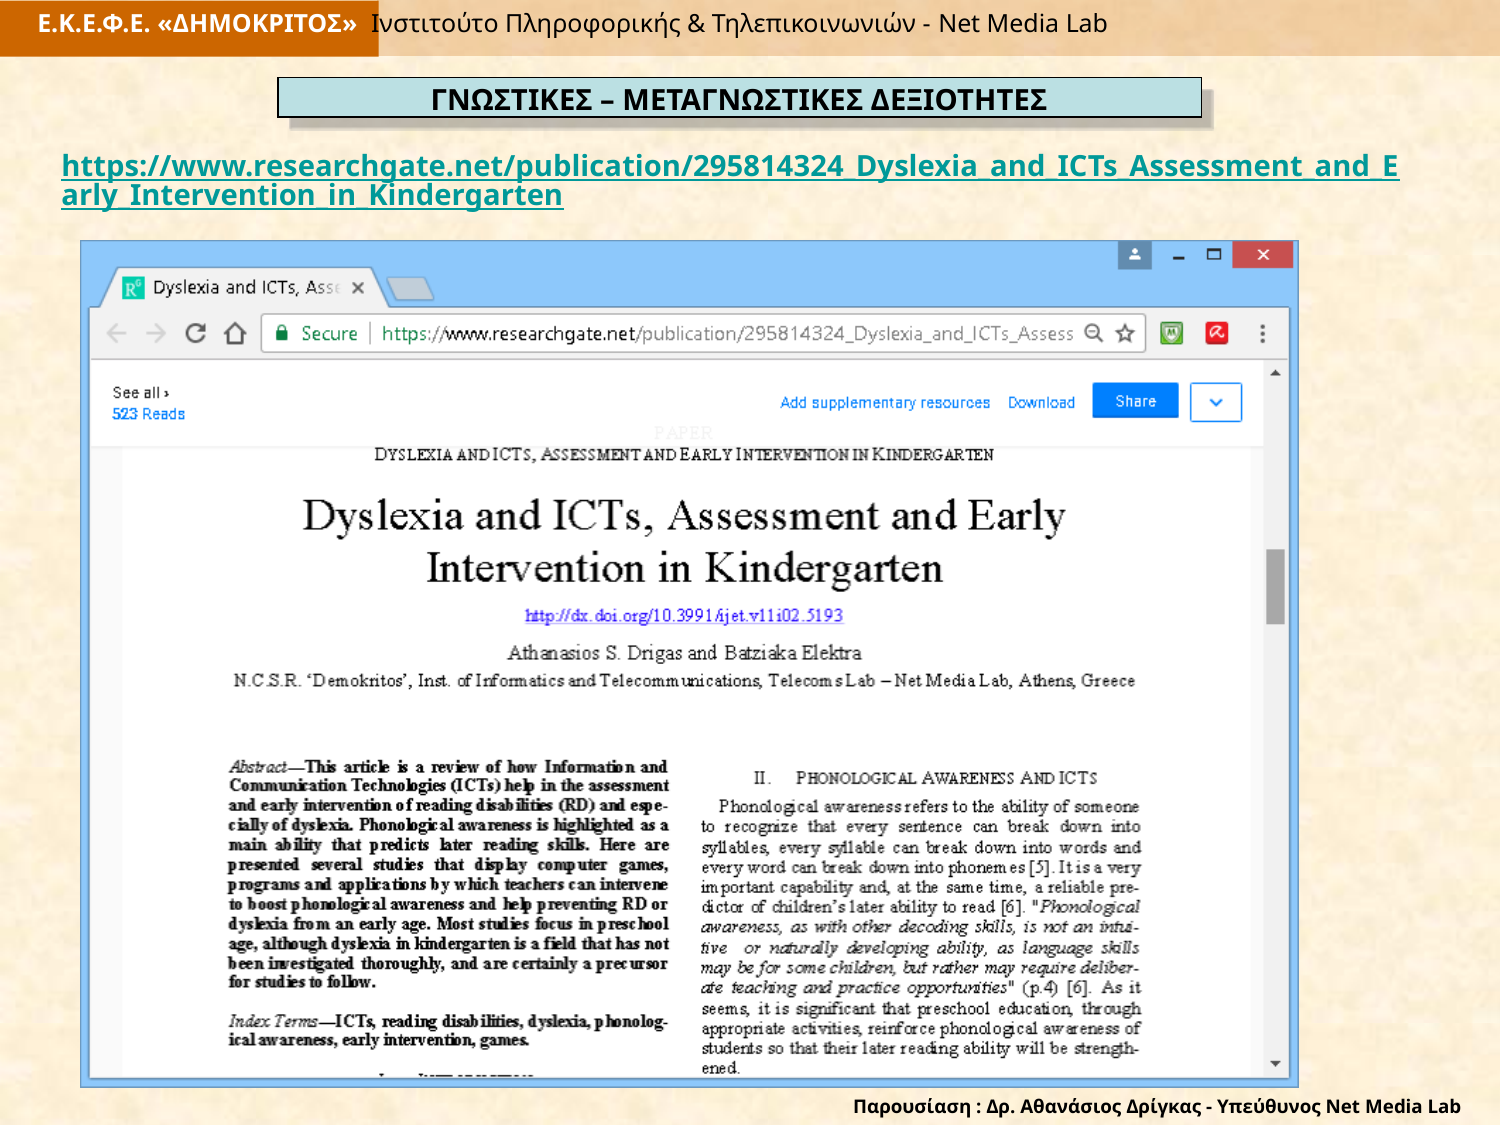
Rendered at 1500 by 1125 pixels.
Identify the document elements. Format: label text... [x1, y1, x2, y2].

text_box Παρουσίαση : Δρ. Αθανάσιος Δρίγκας - Υπεύθυνος Net Media Lab [838, 1087, 1500, 1125]
text_box Ε.Κ.Ε.Φ.Ε. «ΔΗΜΟΚΡΙΤΟΣ» Ινστιτούτο Πληροφορικής & Τηλεπικοινωνιών - Net Media Lab [22, 0, 1364, 45]
picture [0, 56, 1500, 1125]
text_box https://www.researchgate.net/publication/295814324_Dyslexia_and_ICTs_Assessment_and_Early_Intervention_in_Kindergarten [46, 95, 1425, 237]
text_box [0, 0, 379, 57]
text_box [377, 0, 1500, 56]
text_box ΓΝΩΣΤΙΚΕΣ – ΜΕΤΑΓΝΩΣΤΙΚΕΣ ΔΕΞΙΟΤΗΤΕΣ [258, 73, 1220, 95]
